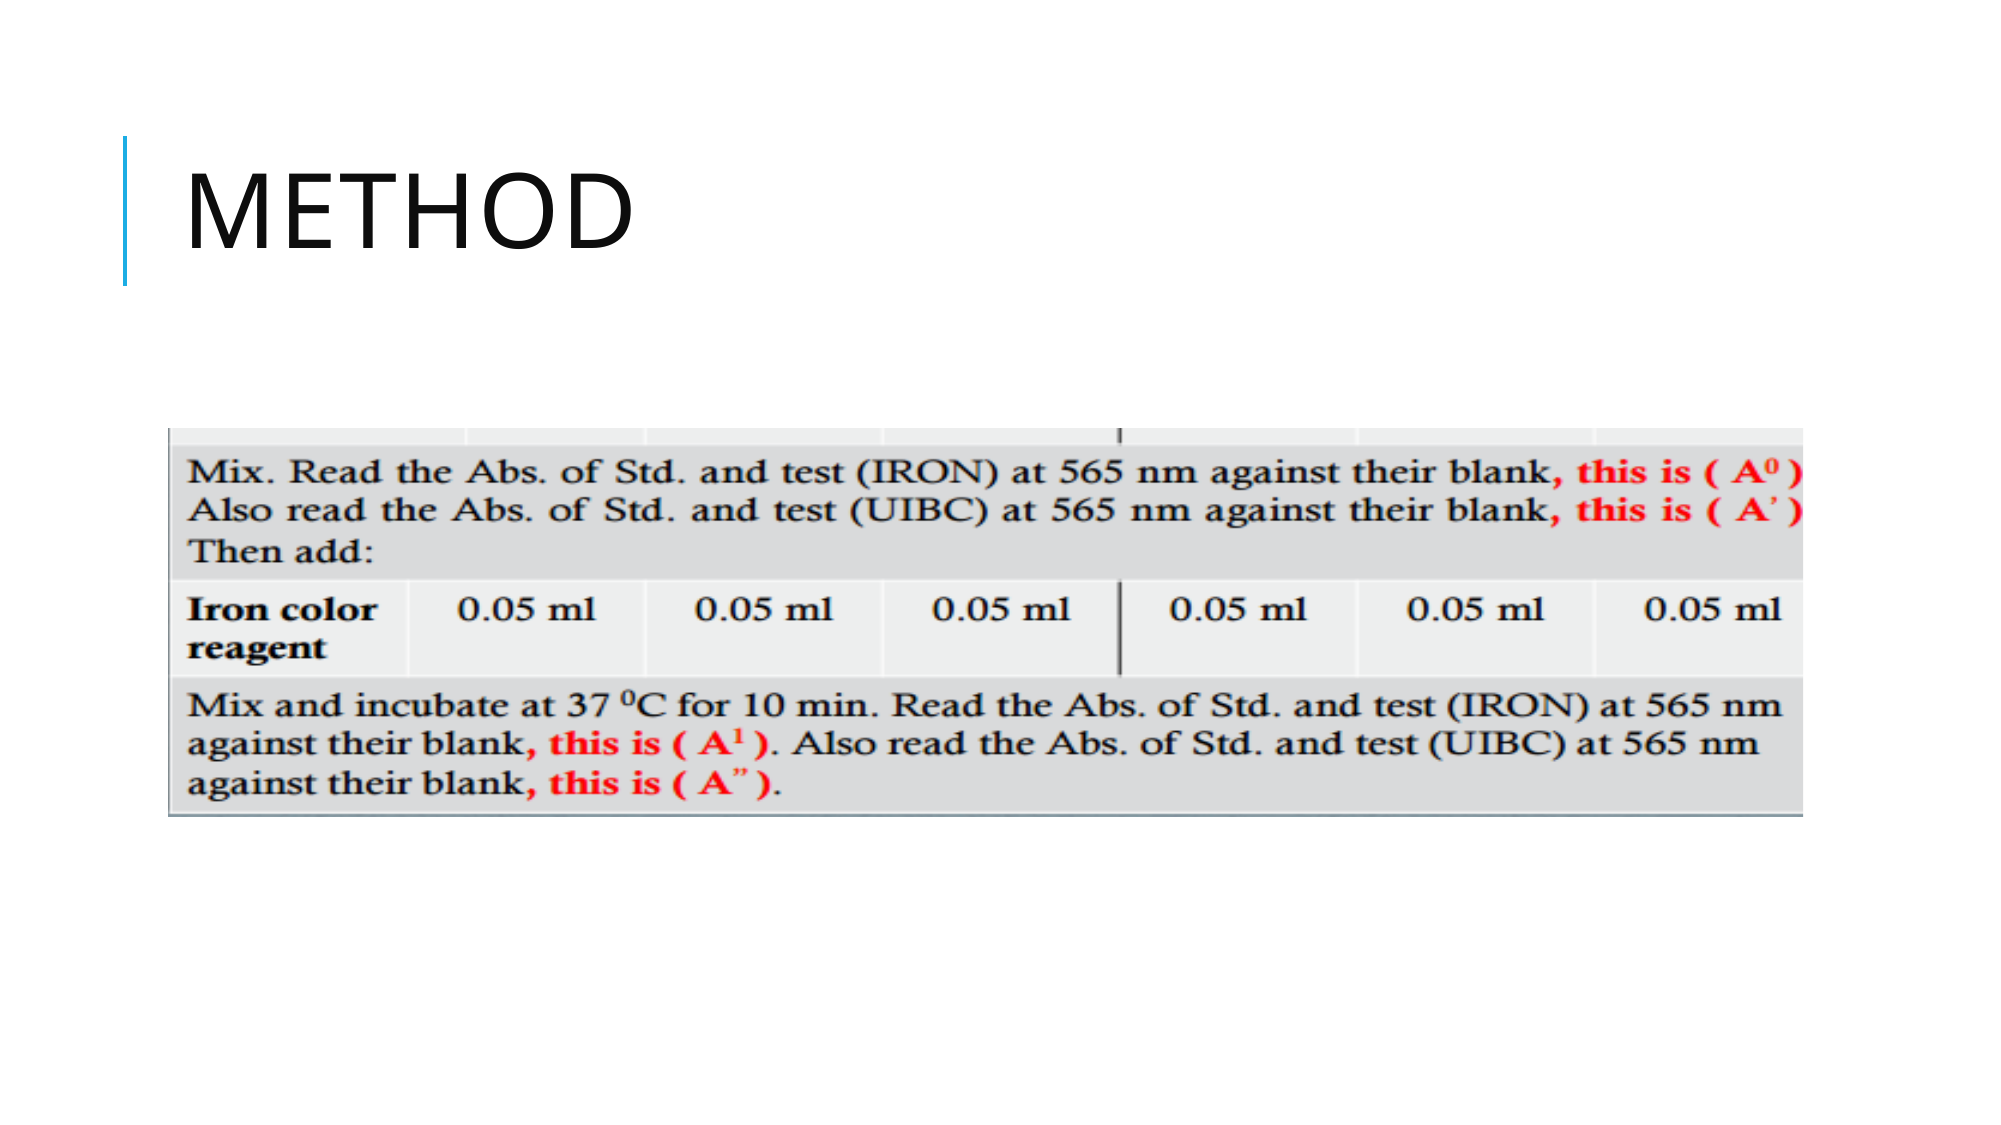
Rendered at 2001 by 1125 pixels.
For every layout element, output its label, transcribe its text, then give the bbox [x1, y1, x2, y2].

title Method [168, 96, 1763, 342]
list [167, 427, 1804, 817]
